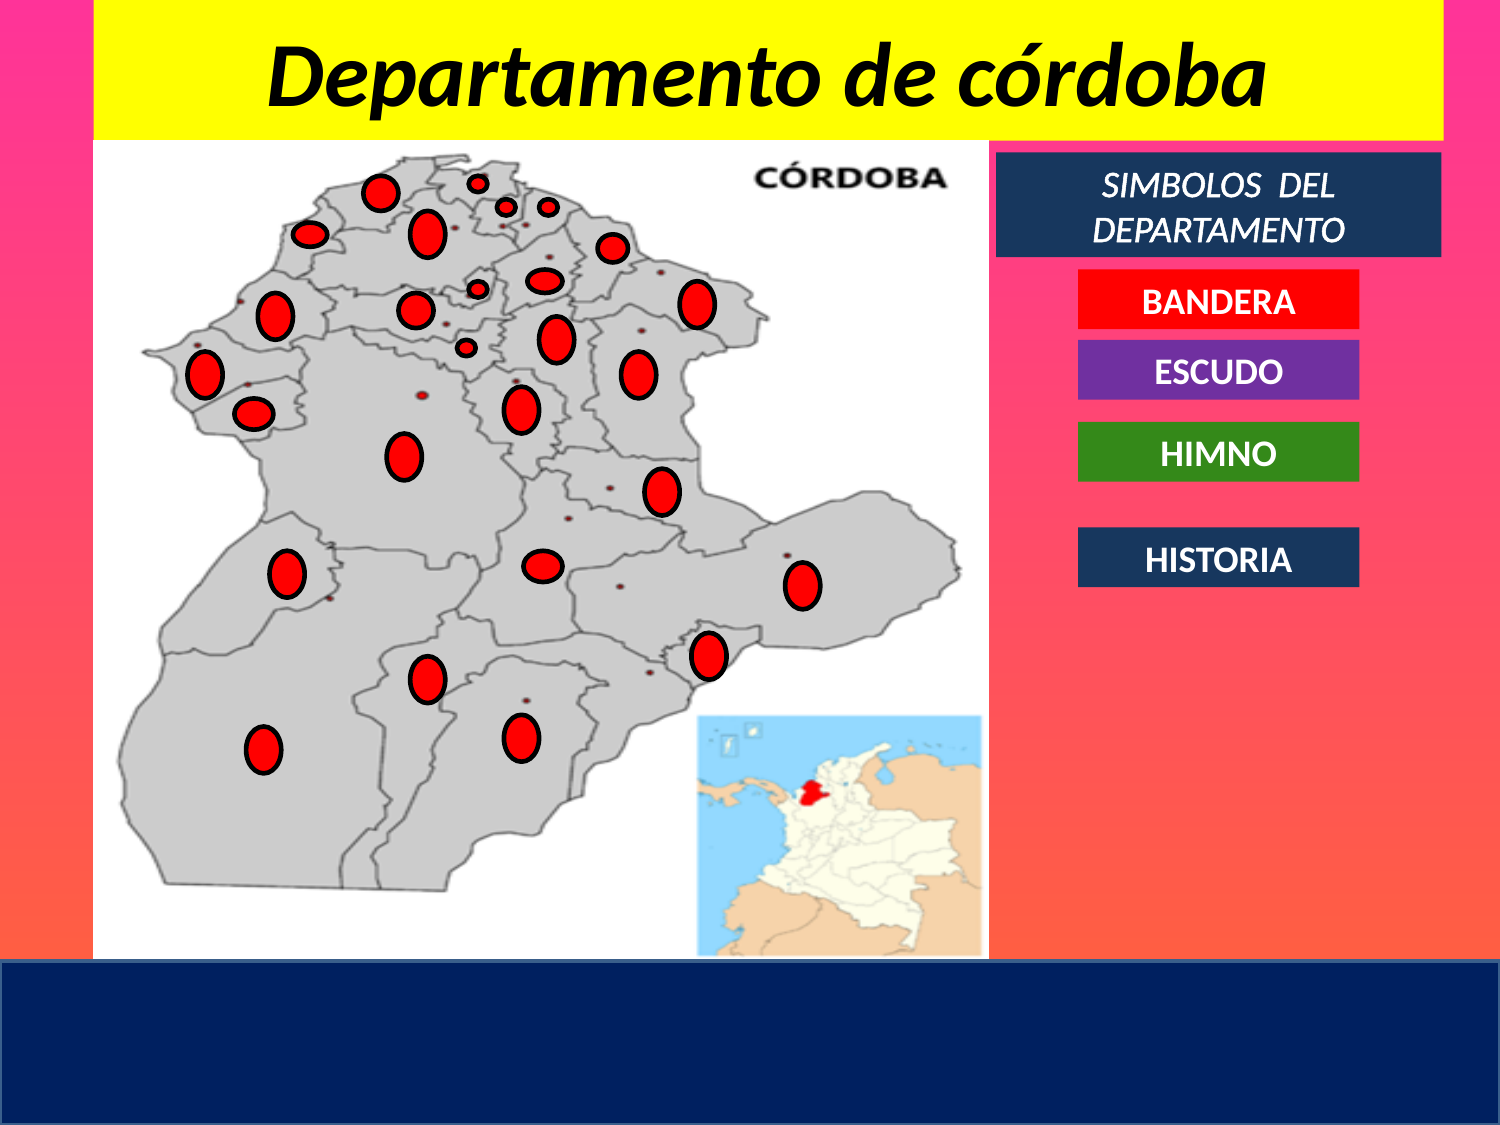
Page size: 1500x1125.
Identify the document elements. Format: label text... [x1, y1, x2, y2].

text_box BANDERA [1078, 269, 1360, 330]
text_box [0, 959, 1500, 1125]
text_box HISTORIA [1078, 527, 1360, 588]
text_box HIMNO [1078, 421, 1360, 482]
text_box ESCUDO [1078, 339, 1360, 400]
title Departamento de córdoba [93, 0, 1444, 141]
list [93, 140, 989, 962]
text_box SIMBOLOS DEL DEPARTAMENTO [996, 152, 1442, 258]
